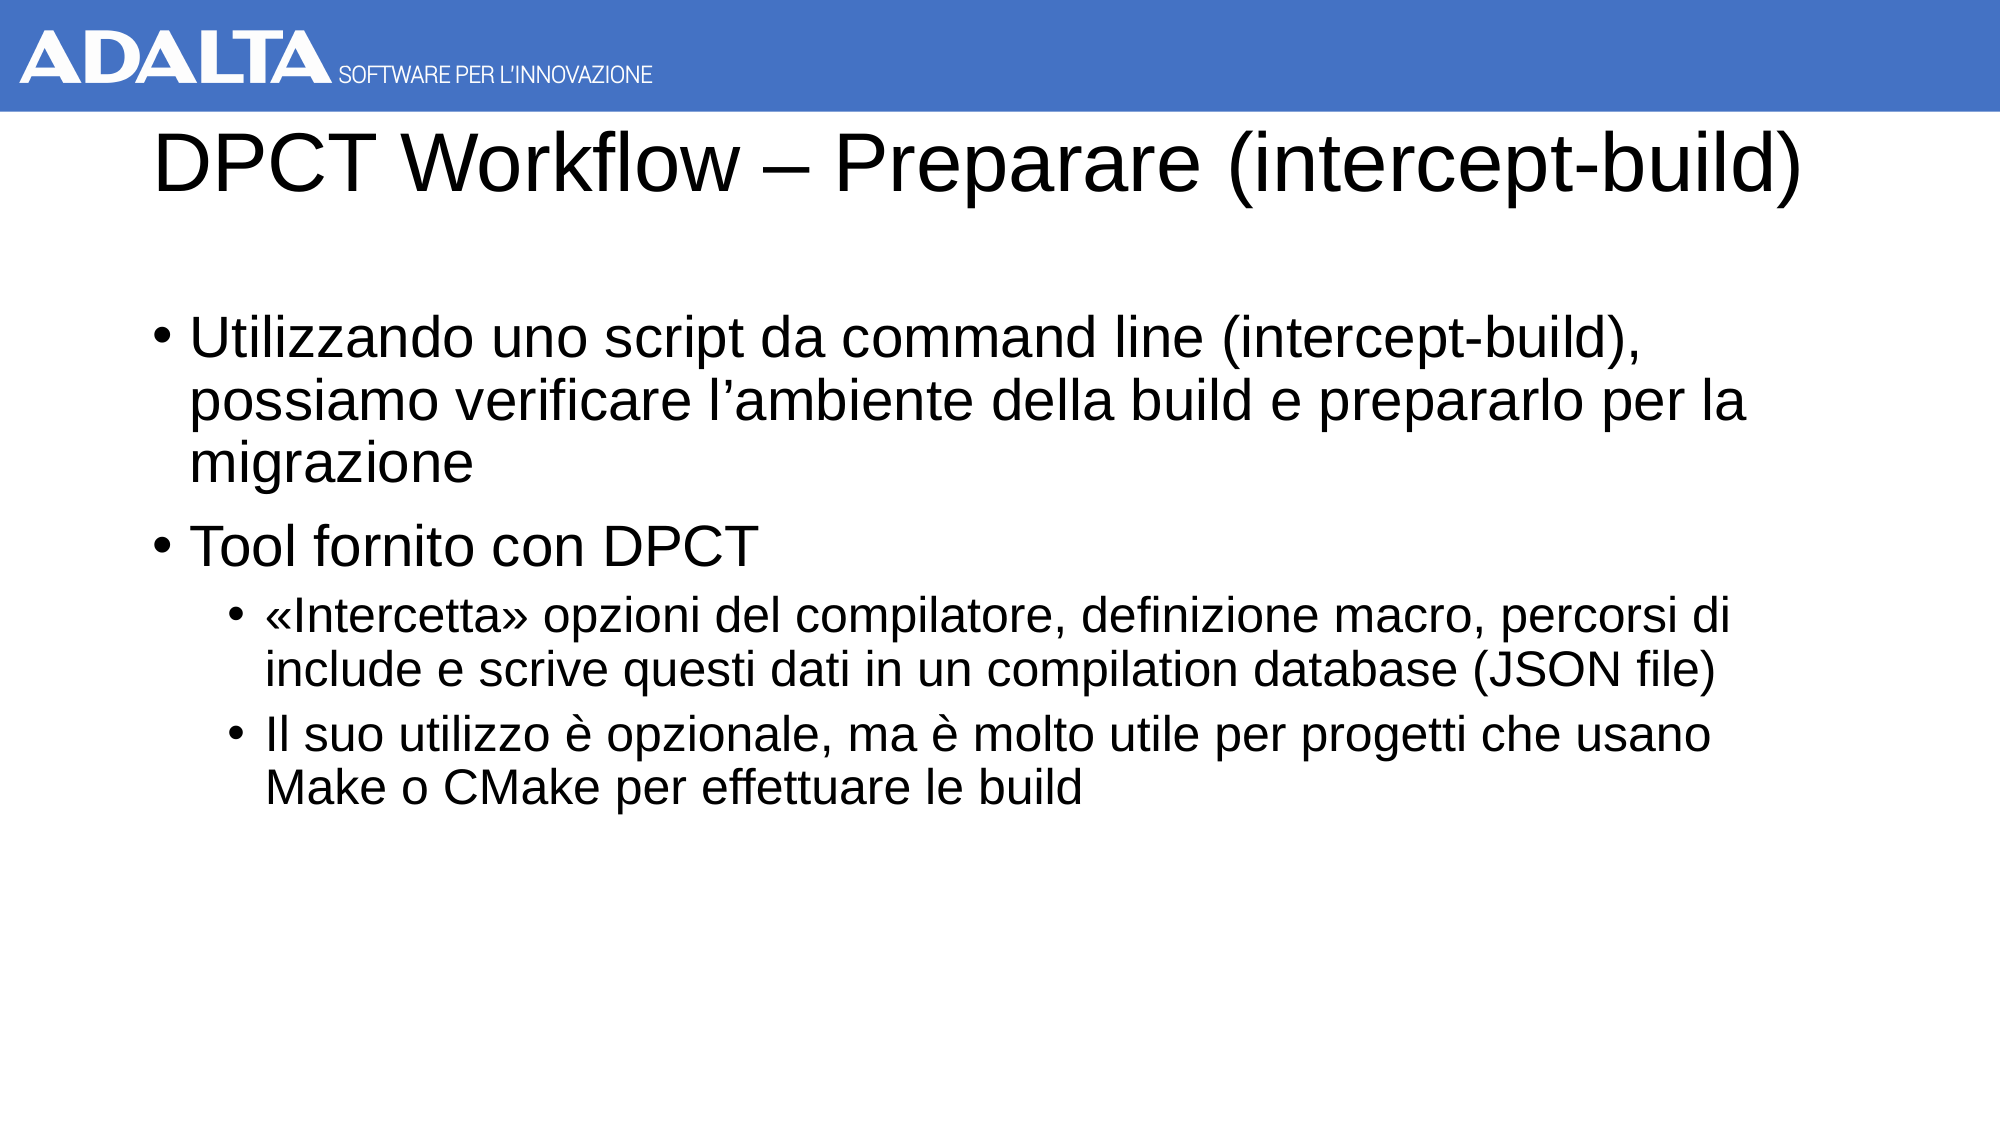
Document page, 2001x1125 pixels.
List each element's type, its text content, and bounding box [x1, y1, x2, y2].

title DPCT Workflow – Preparare (intercept-build) [137, 111, 1922, 278]
picture [13, 23, 658, 88]
list Utilizzando uno script da command line (intercept-build), possiamo verificare l’ambiente della build e prepararlo per la migrazione Tool fornito con DPCT «Intercetta» opzioni del compilatore, definizione macro, percorsi di include e scrive questi dati in un compilation database (JSON file) Il suo utilizzo è opzionale, ma è molto utile per progetti che usano Make o CMake per effettuare le build [137, 299, 1863, 1014]
